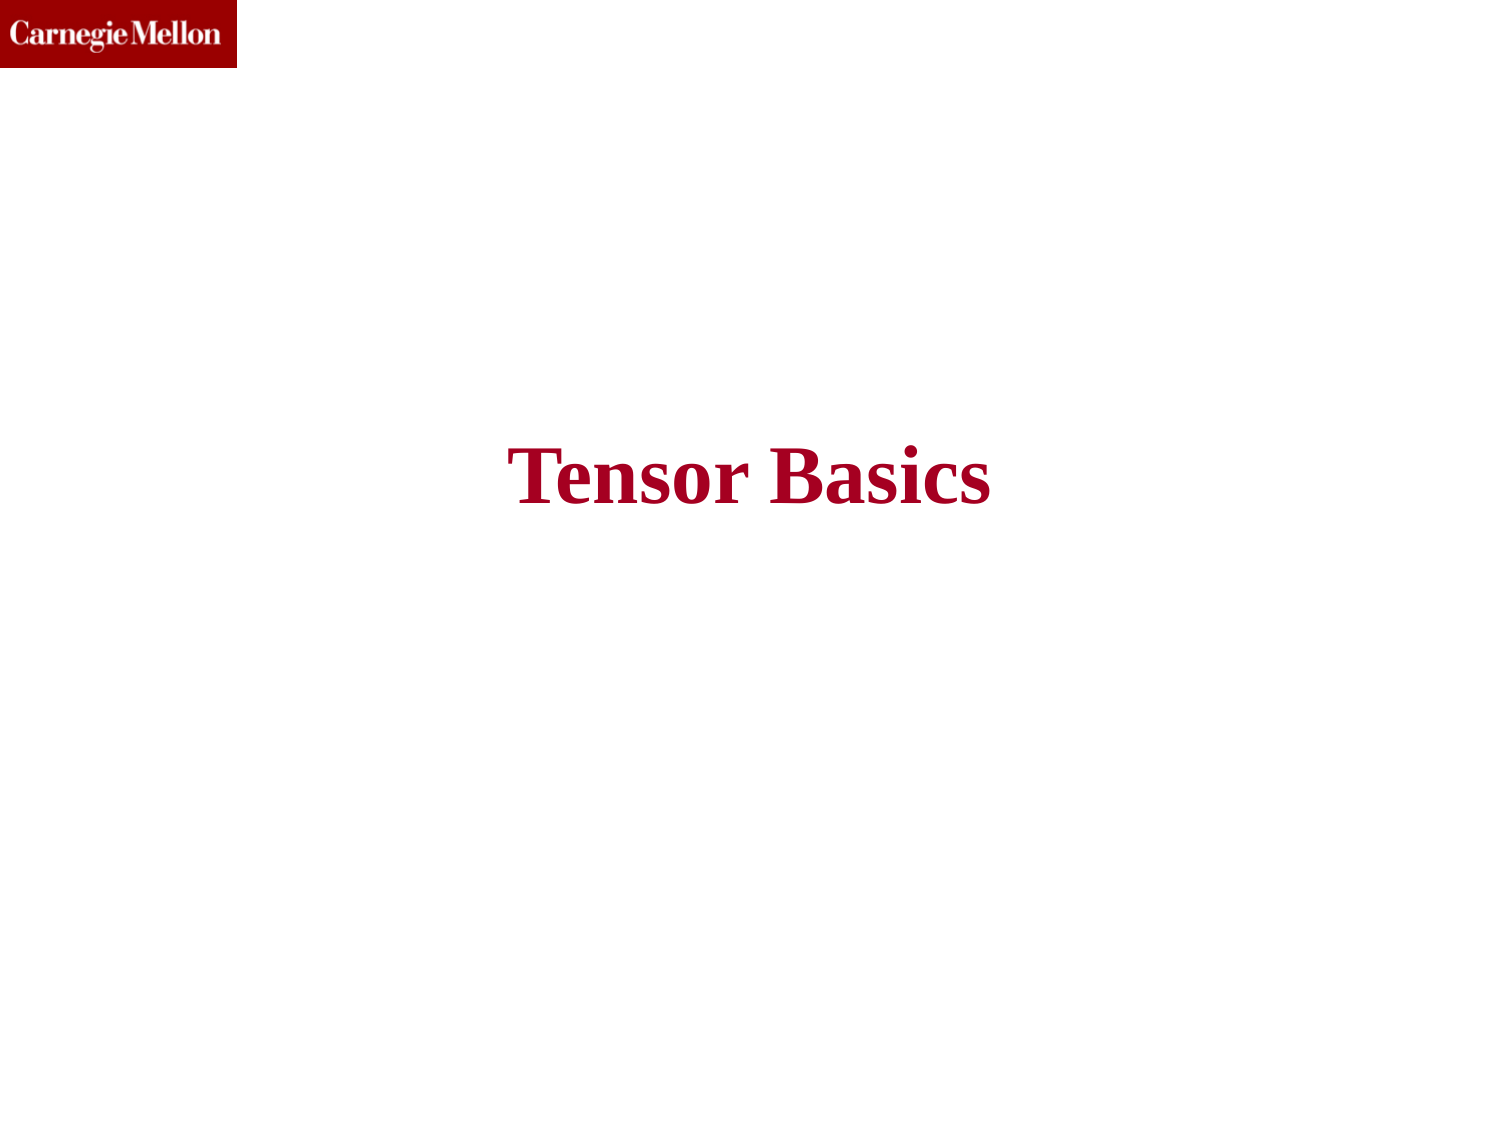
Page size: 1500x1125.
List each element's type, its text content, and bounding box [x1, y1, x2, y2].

title Tensor Basics [112, 349, 1388, 591]
picture [0, 0, 237, 68]
